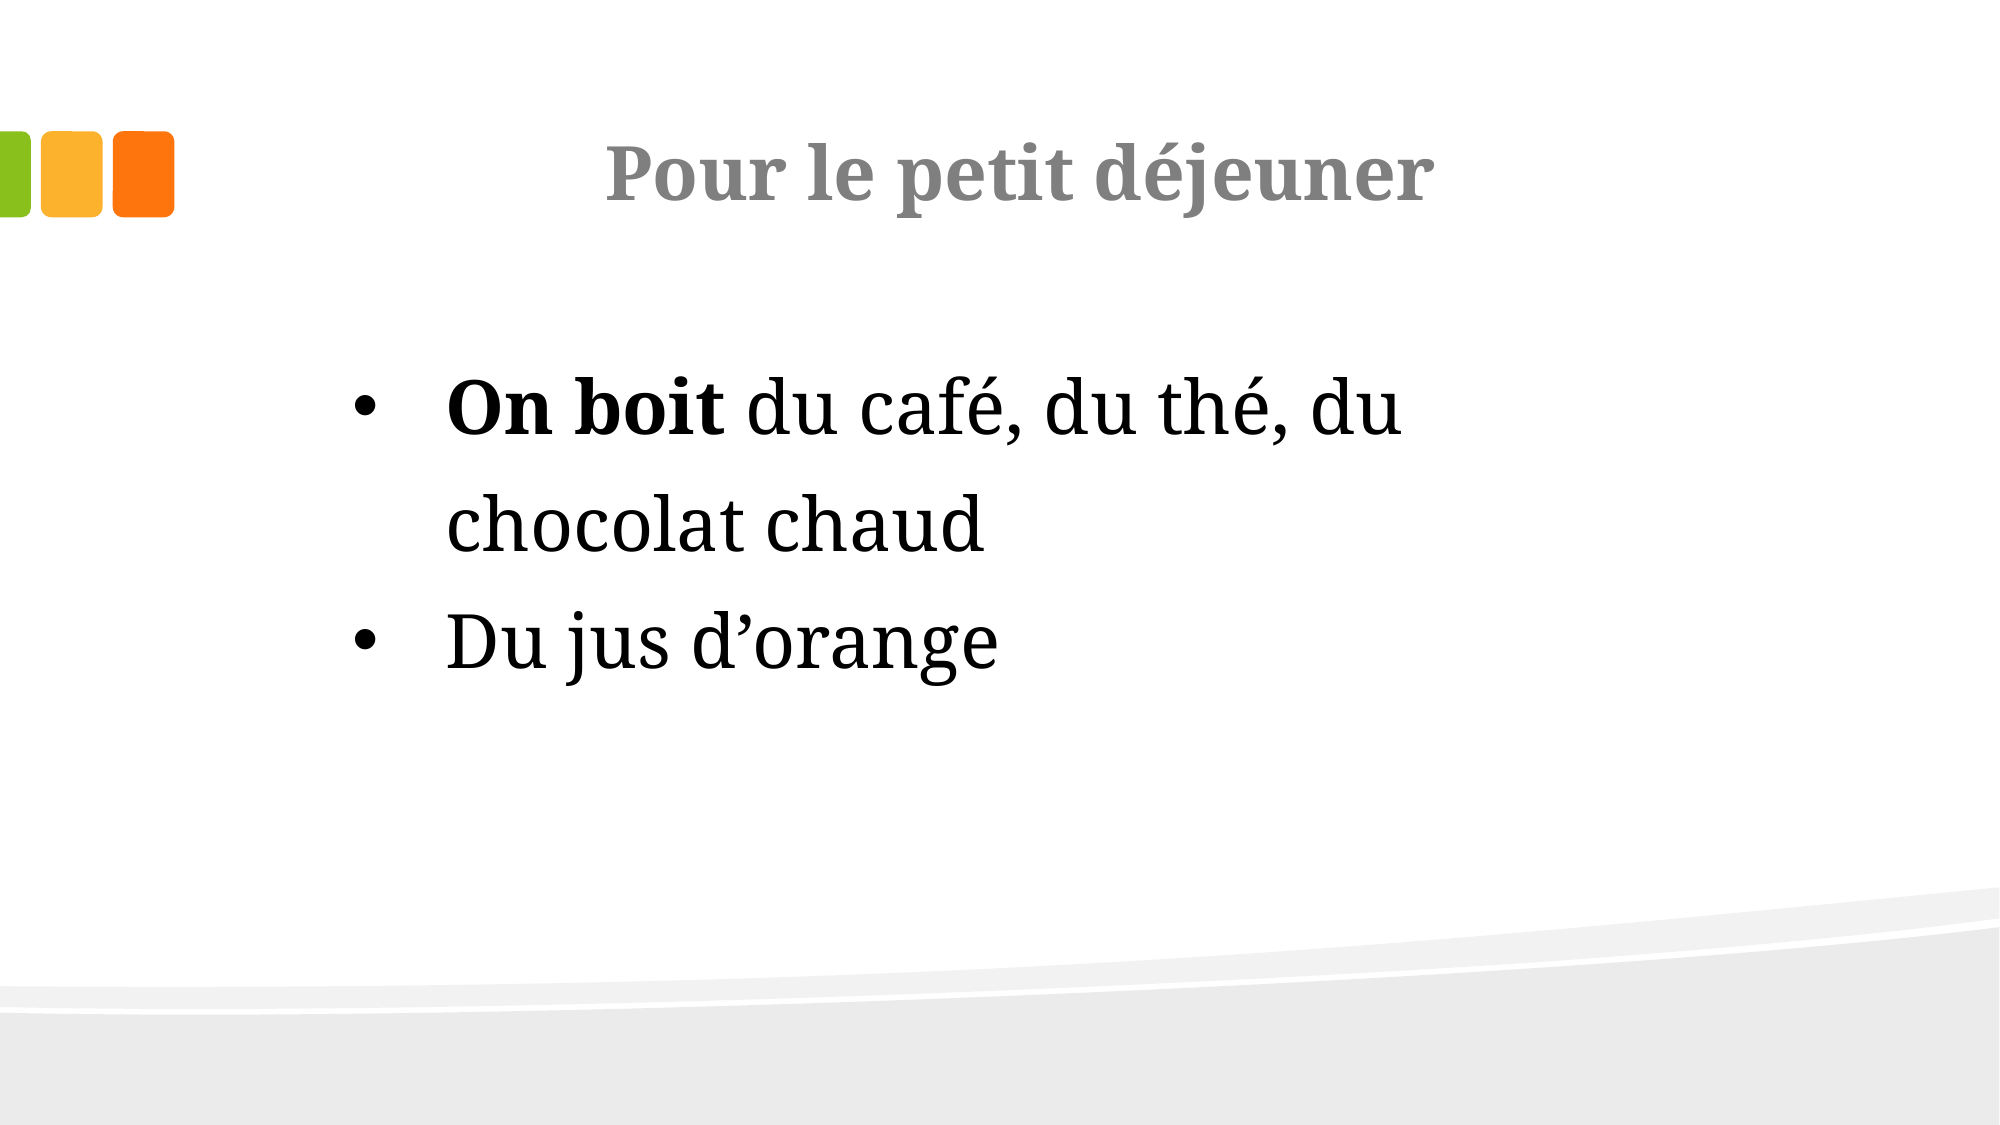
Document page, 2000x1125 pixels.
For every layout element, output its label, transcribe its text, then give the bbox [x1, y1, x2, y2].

title Pour le petit déjeuner [324, 37, 1718, 225]
text_box On boit du café, du thé, du chocolat chaud Du jus d’orange [337, 324, 1713, 691]
